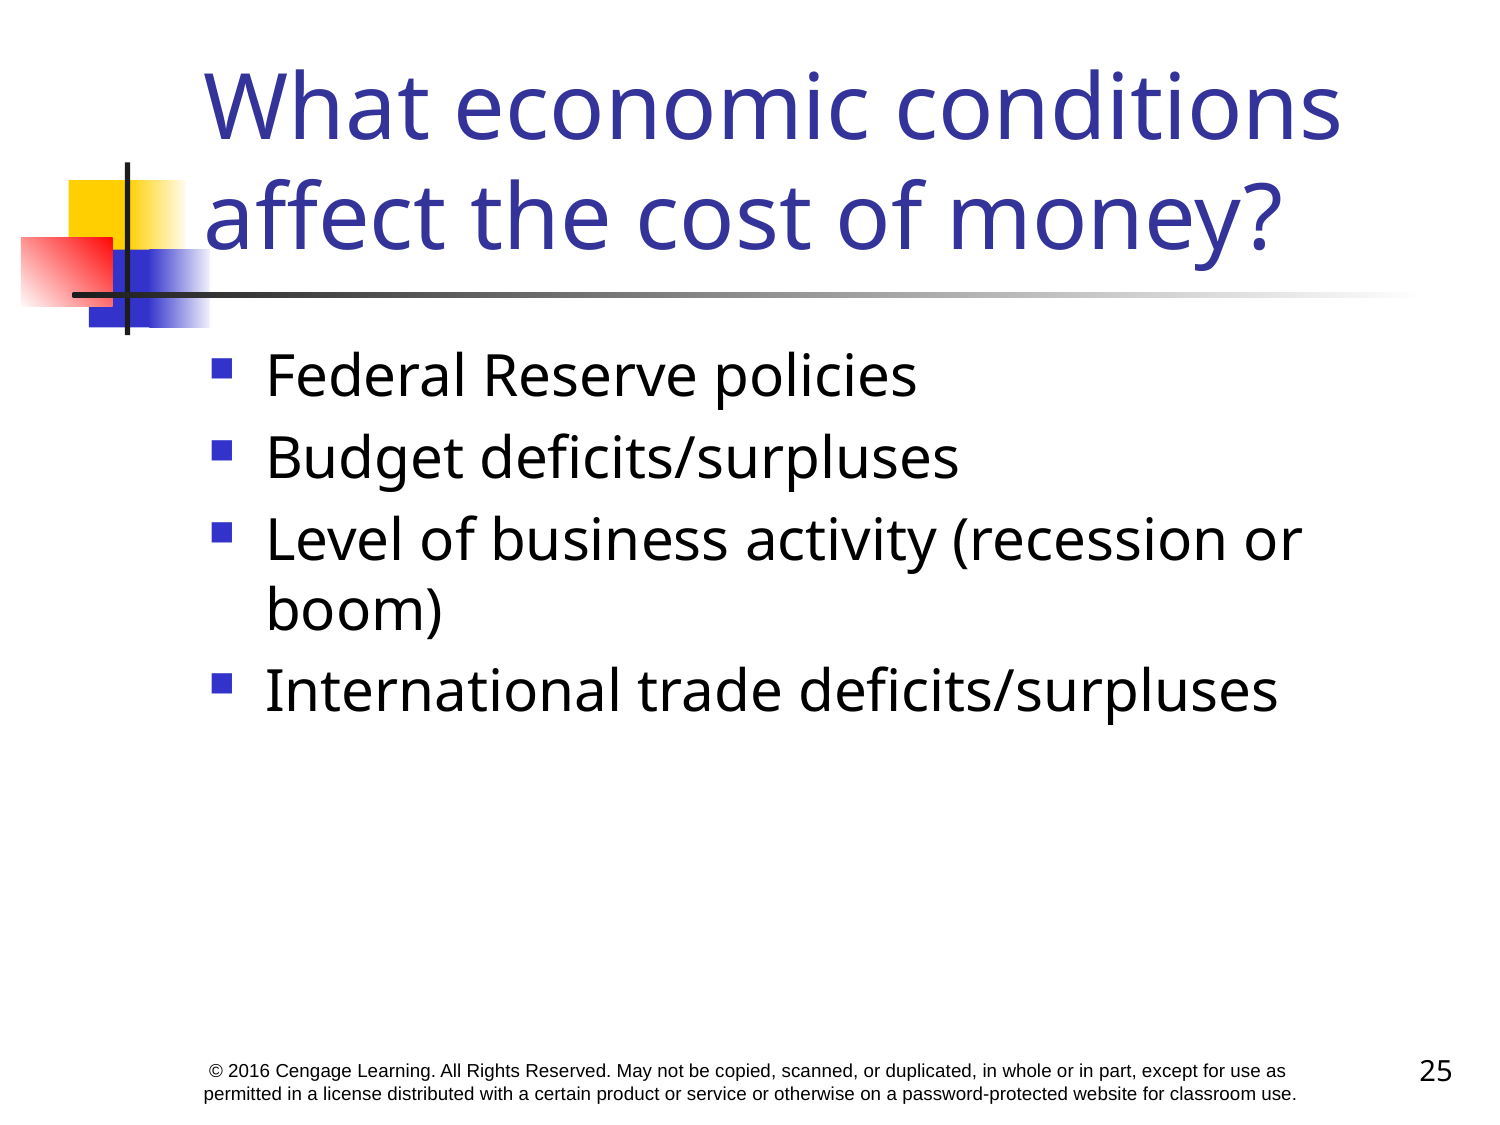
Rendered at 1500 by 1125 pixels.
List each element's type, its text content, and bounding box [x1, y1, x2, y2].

list Federal Reserve policies Budget deficits/surpluses Level of business activity (recession or boom) International trade deficits/surpluses [193, 330, 1470, 1007]
slide_number 25 [1154, 1023, 1468, 1100]
text_box [112, 1024, 425, 1100]
text_box [512, 1024, 988, 1100]
title What economic conditions affect the cost of money? [188, 34, 1468, 276]
